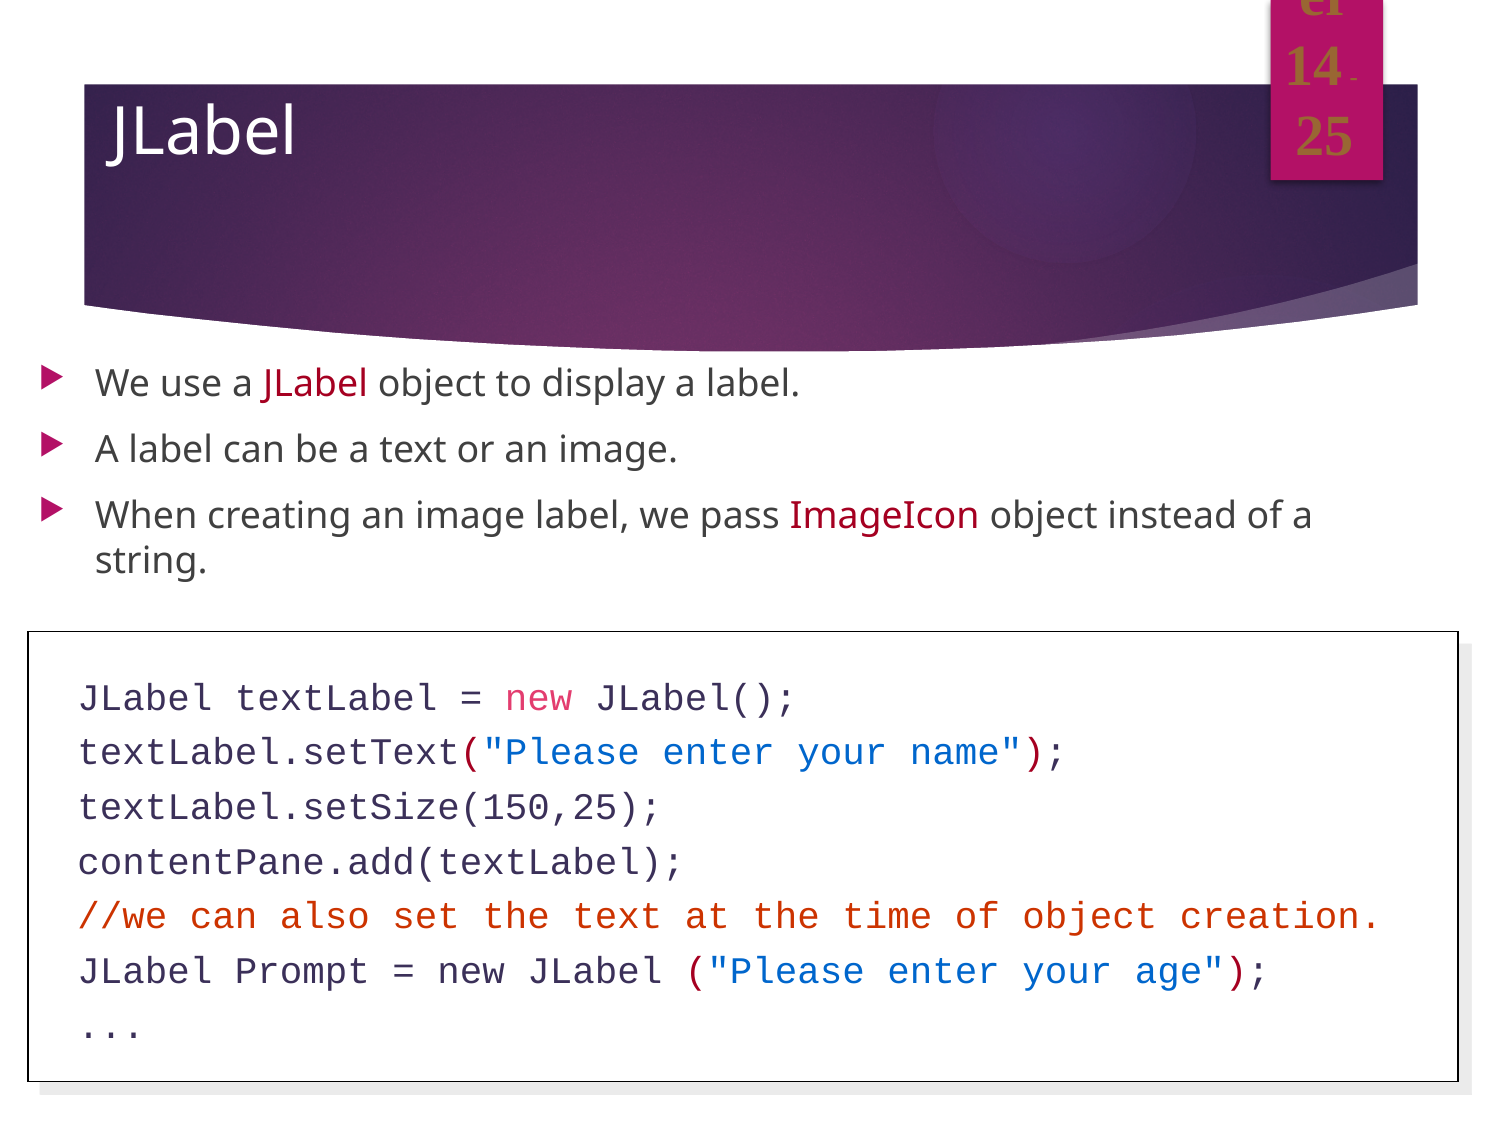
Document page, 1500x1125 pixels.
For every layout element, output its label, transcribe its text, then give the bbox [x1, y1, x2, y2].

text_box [27, 631, 1459, 1125]
list We use a JLabel object to display a label. A label can be a text or an image. When creating an image label, we pass ImageIcon object instead of a string. [23, 351, 1424, 633]
title JLabel [96, 64, 1310, 190]
slide_number Chapter 14 - 25 [1259, 48, 1390, 175]
